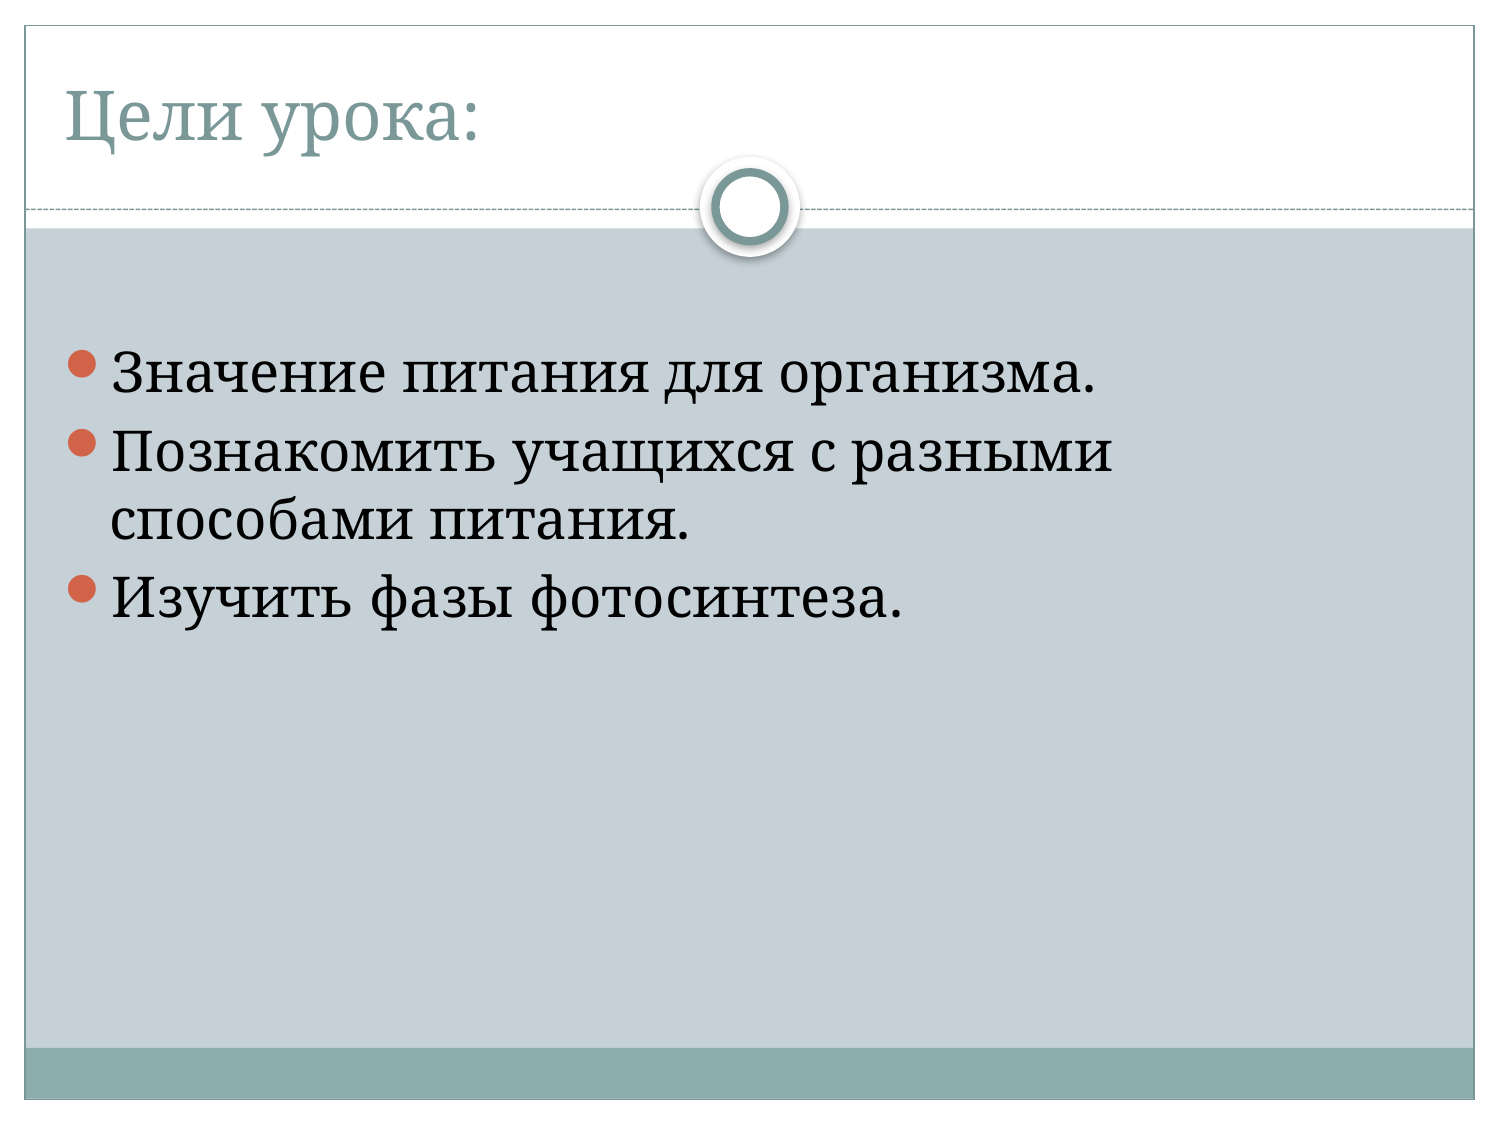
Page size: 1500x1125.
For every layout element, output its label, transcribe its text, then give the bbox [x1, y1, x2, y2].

title Цели урока: [49, 37, 1450, 162]
list Значение питания для организма. Познакомить учащихся с разными способами питания. Изучить фазы фотосинтеза. [49, 250, 1445, 1001]
